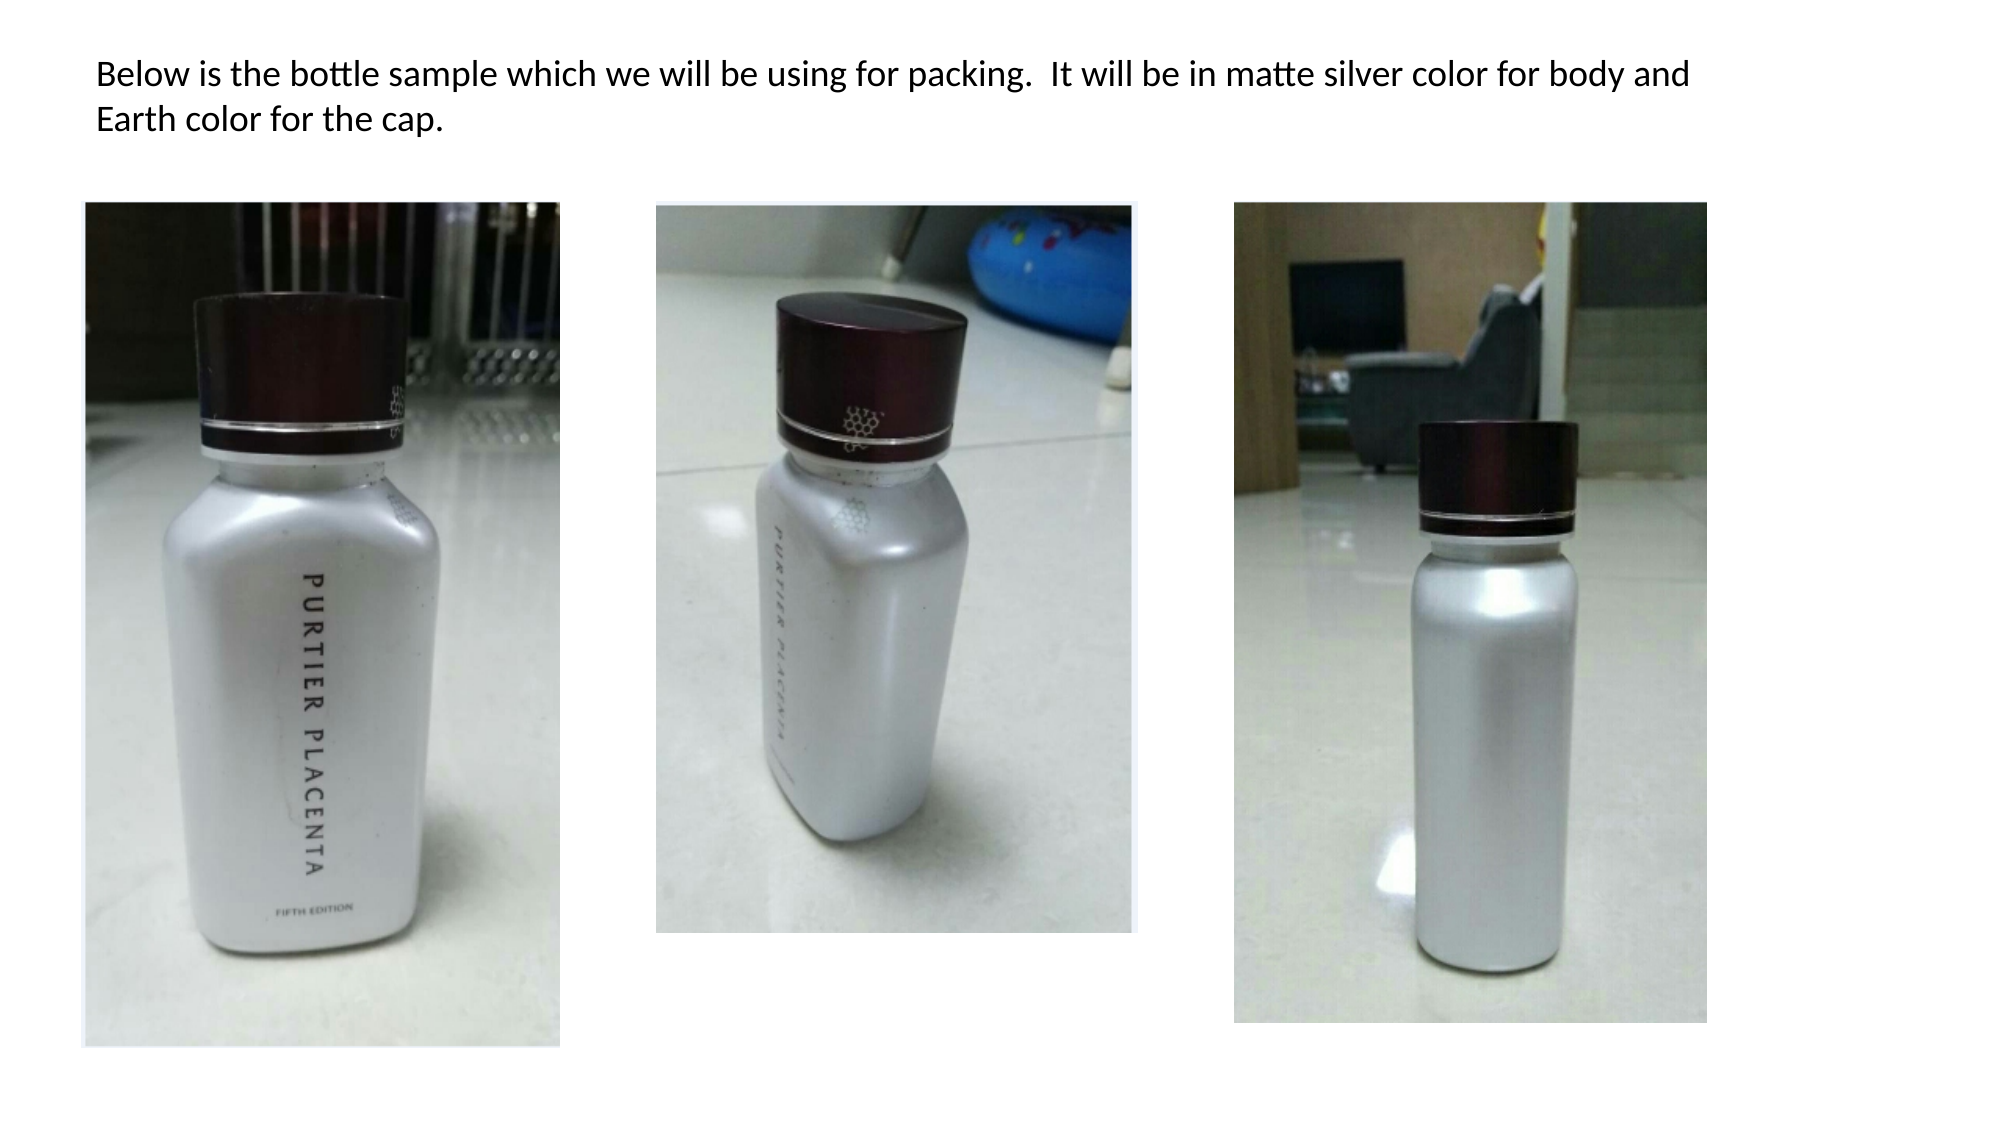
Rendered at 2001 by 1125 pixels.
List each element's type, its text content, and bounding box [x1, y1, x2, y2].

picture [656, 201, 1138, 933]
text_box Below is the bottle sample which we will be using for packing. It will be in matte silver color for body and Earth color for the cap. [81, 41, 1878, 147]
picture [1234, 201, 1707, 1024]
picture [81, 201, 560, 1048]
